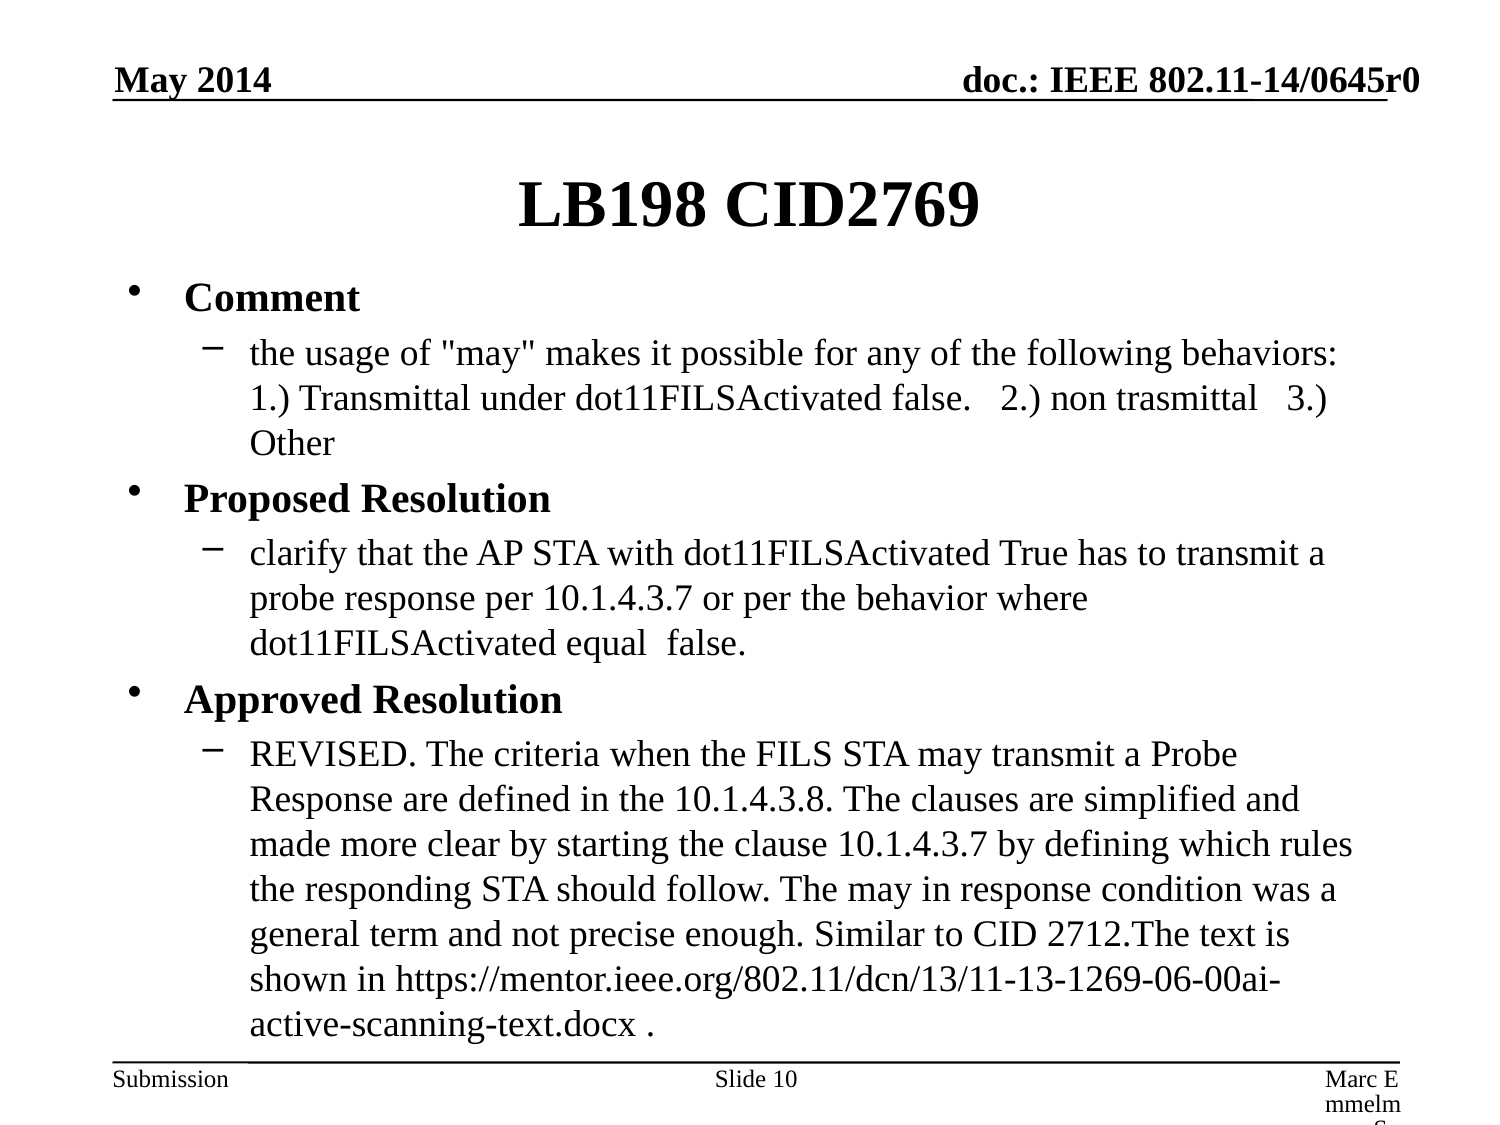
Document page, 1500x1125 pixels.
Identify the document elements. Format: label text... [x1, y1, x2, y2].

list Comment the usage of "may" makes it possible for any of the following behaviors: 1.) Transmittal under dot11FILSActivated false. 2.) non trasmittal 3.) Other Proposed Resolution clarify that the AP STA with dot11FILSActivated True has to transmit a probe response per 10.1.4.3.7 or per the behavior where dot11FILSActivated equal false. Approved Resolution REVISED. The criteria when the FILS STA may transmit a Probe Response are defined in the 10.1.4.3.8. The clauses are simplified and made more clear by starting the clause 10.1.4.3.7 by defining which rules the responding STA should follow. The may in response condition was a general term and not precise enough. Similar to CID 2712.The text is shown in https://mentor.ieee.org/802.11/dcn/13/11-13-1269-06-00ai-active-scanning-text.docx . [112, 262, 1388, 938]
footer Marc Emmelmann, Self [1324, 1061, 1402, 1093]
title LB198 CID2769 [112, 112, 1388, 262]
slide_number Slide 10 [712, 1061, 800, 1093]
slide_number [114, 54, 290, 101]
